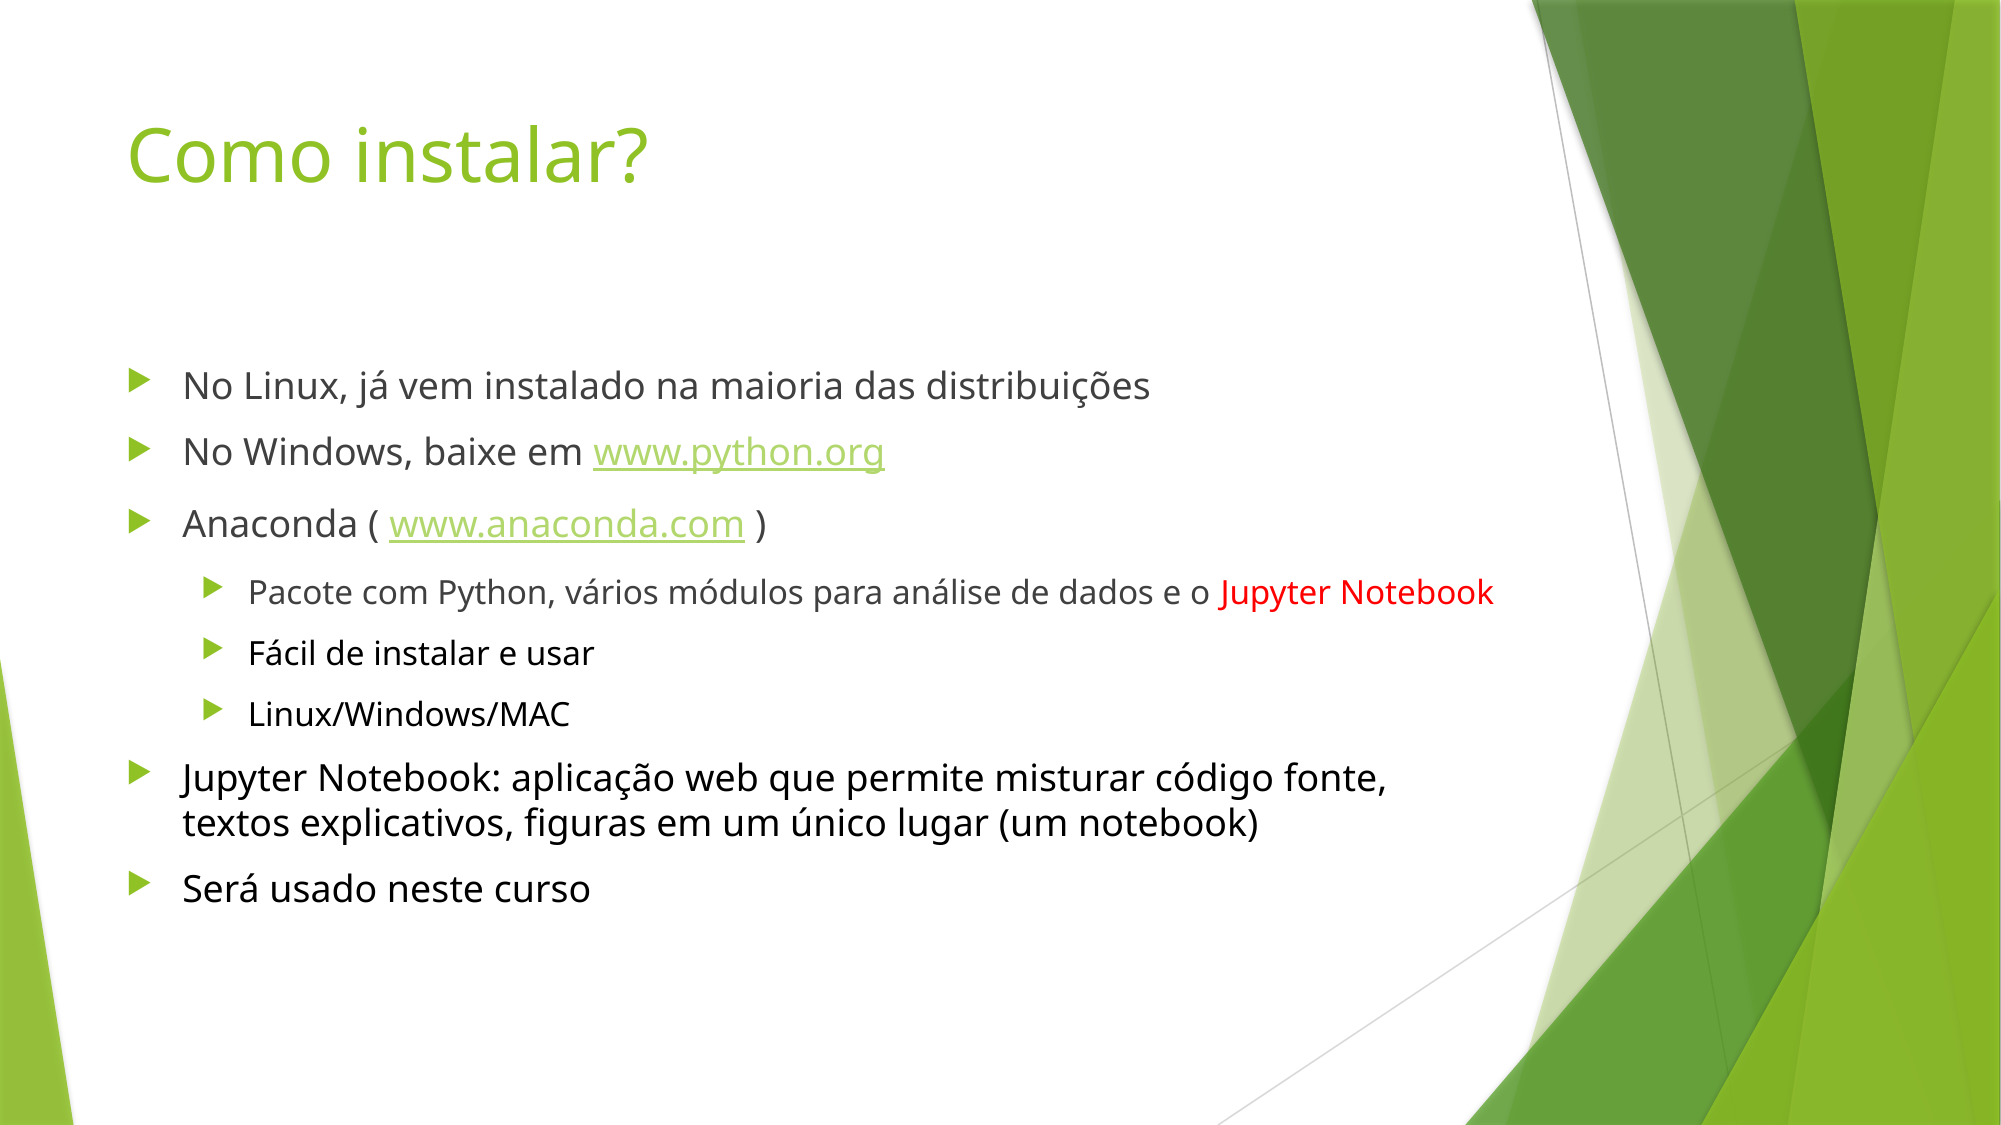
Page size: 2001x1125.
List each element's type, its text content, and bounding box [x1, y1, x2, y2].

list No Linux, já vem instalado na maioria das distribuições No Windows, baixe em www.python.org Anaconda ( www.anaconda.com ) Pacote com Python, vários módulos para análise de dados e o Jupyter Notebook Fácil de instalar e usar Linux/Windows/MAC Jupyter Notebook: aplicação web que permite misturar código fonte, textos explicativos, figuras em um único lugar (um notebook) Será usado neste curso [111, 354, 1522, 992]
title Como instalar? [111, 99, 1522, 317]
